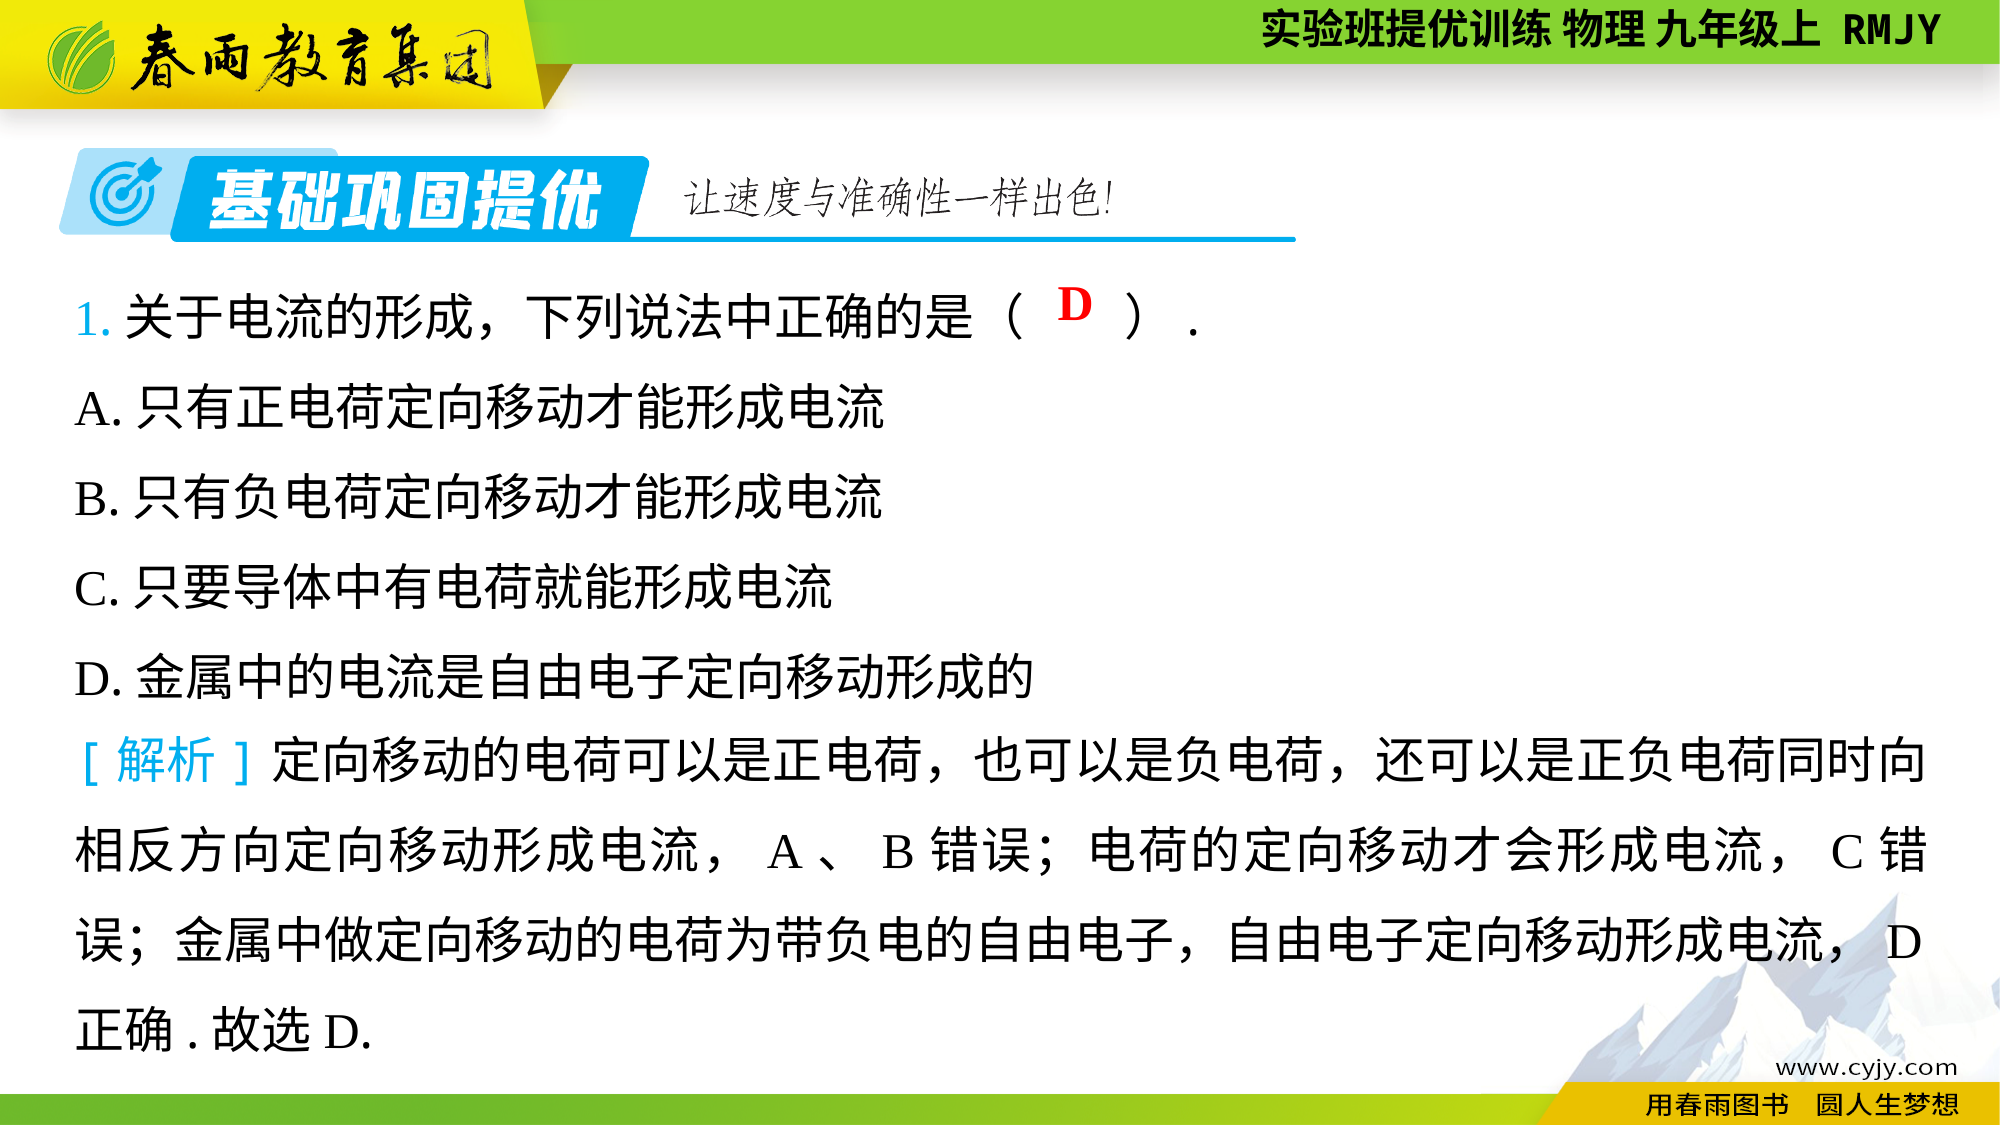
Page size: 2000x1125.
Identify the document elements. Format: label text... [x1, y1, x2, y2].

text_box D [1042, 262, 1109, 338]
list 1.关于电流的形成，下列说法中正确的是（ ）. A.只有正电荷定向移动才能形成电流 B.只有负电荷定向移动才能形成电流 C.只要导体中有电荷就能形成电流 D.金属中的电流是自由电子定向移动形成的 [59, 247, 1944, 691]
text_box [解析]定向移动的电荷可以是正电荷，也可以是负电荷，还可以是正负电荷同时向相反方向定向移动形成电流，A、B错误；电荷的定向移动才会形成电流，C错误；金属中做定向移动的电荷为带负电的自由电子，自由电子定向移动形成电流，D正确.故选D. [59, 691, 1944, 1067]
picture [0, 0, 2000, 1125]
